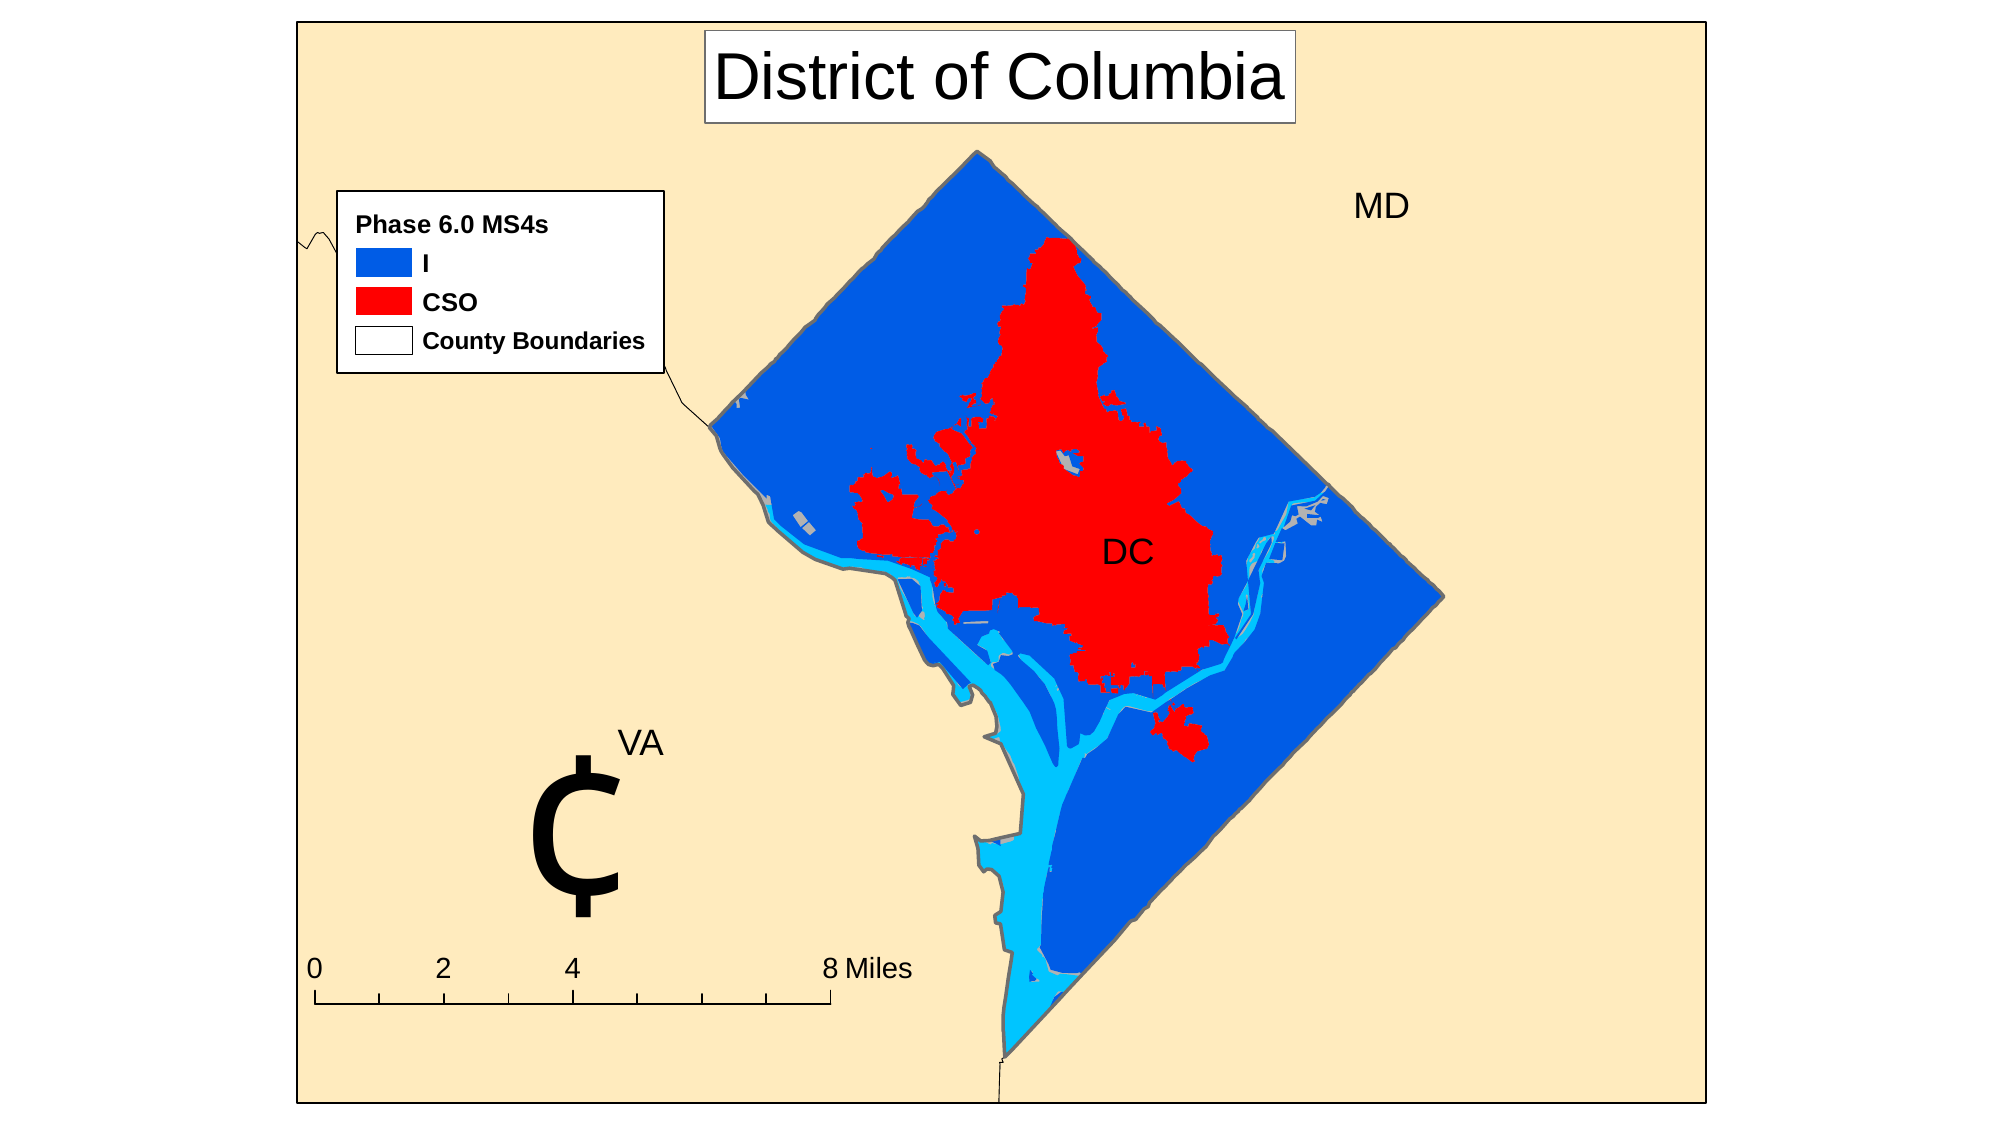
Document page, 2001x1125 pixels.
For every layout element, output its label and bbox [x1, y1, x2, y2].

picture [272, 0, 1728, 1125]
